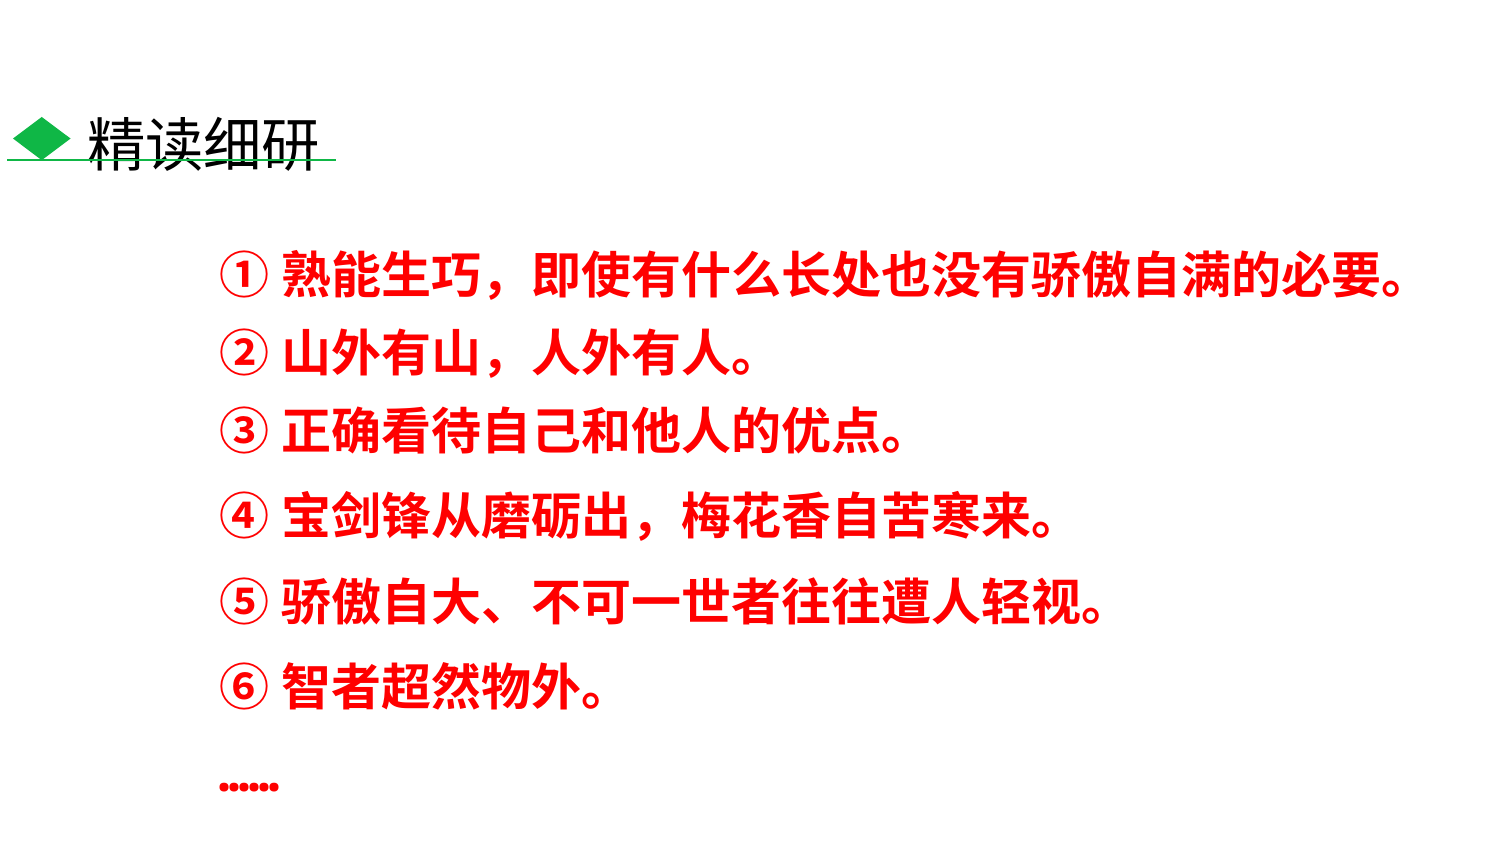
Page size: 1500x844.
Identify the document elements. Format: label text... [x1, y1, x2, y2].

text_box ①熟能生巧，即使有什么长处也没有骄傲自满的必要。 ②山外有山，人外有人。 ③正确看待自己和他人的优点。 ④宝剑锋从磨砺出，梅花香自苦寒来。 ⑤骄傲自大、不可一世者往往遭人轻视。 ⑥智者超然物外。 …… [204, 218, 1447, 809]
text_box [7, 100, 337, 187]
